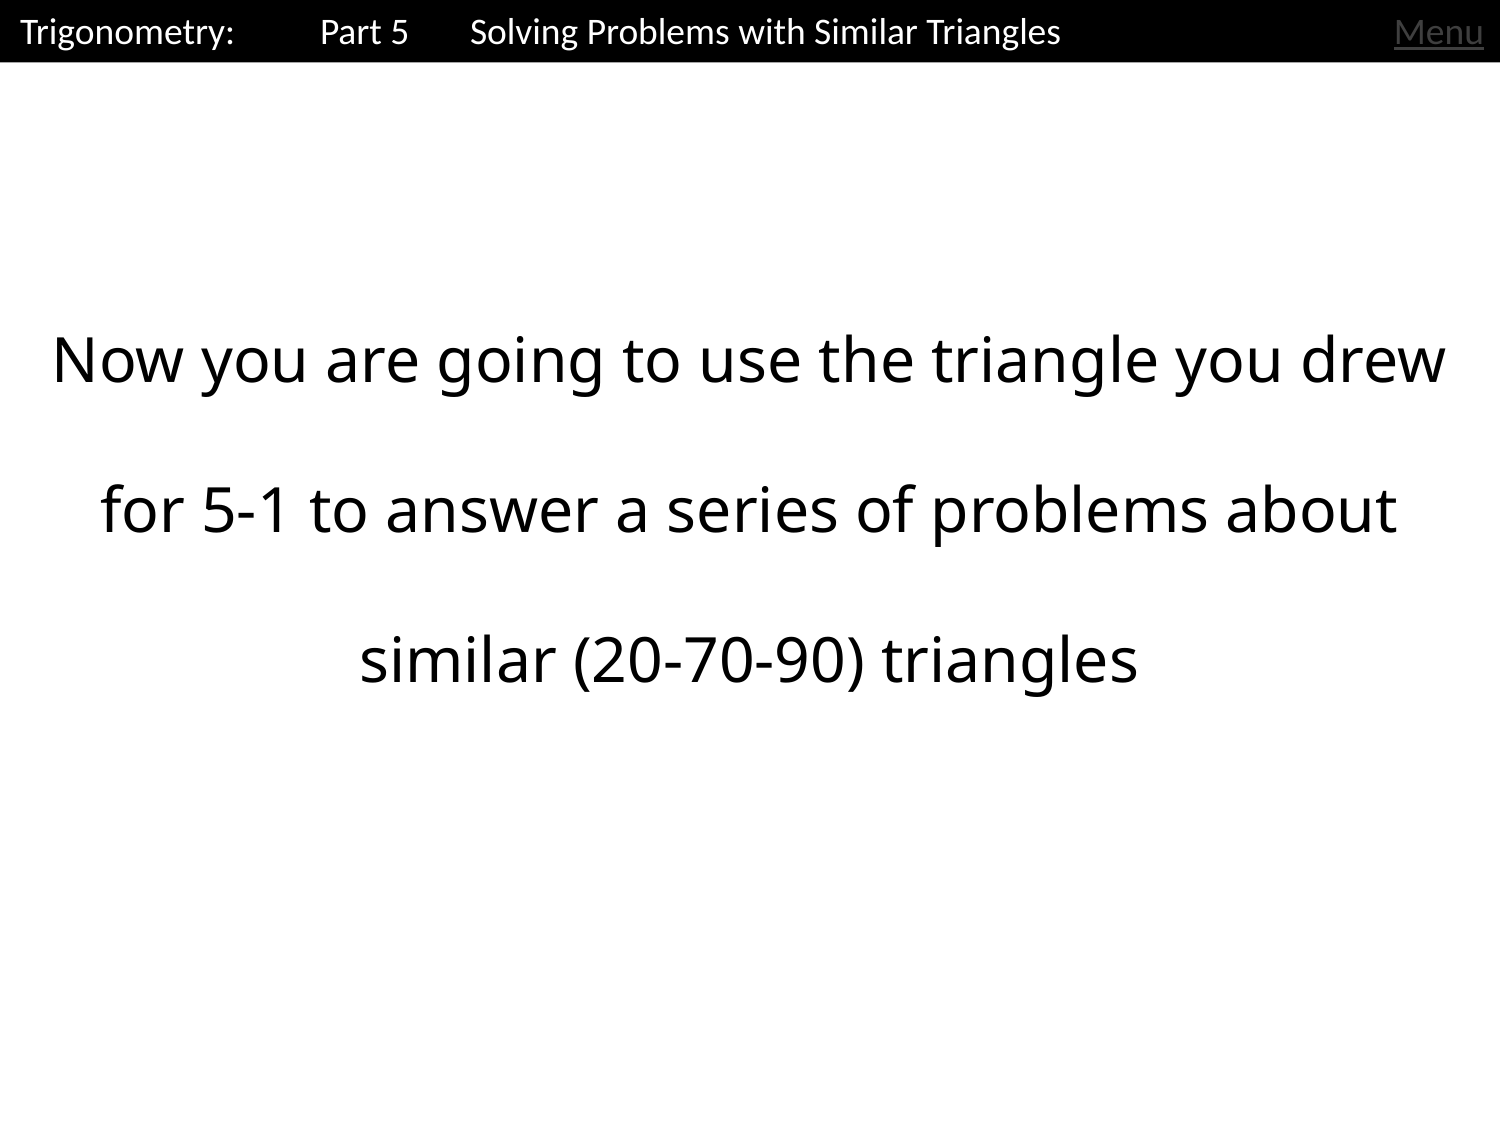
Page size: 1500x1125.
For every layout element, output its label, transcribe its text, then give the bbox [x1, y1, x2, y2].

text_box Trigonometry: Part 5 Solving Problems with Similar Triangles [5, 0, 1086, 105]
text_box Now you are going to use the triangle you drew for 5-1 to answer a series of problems about similar (20-70-90) triangles [24, 237, 1475, 852]
text_box [1086, 0, 1500, 64]
text_box Menu [1379, 0, 1500, 60]
text_box [0, 0, 5, 64]
